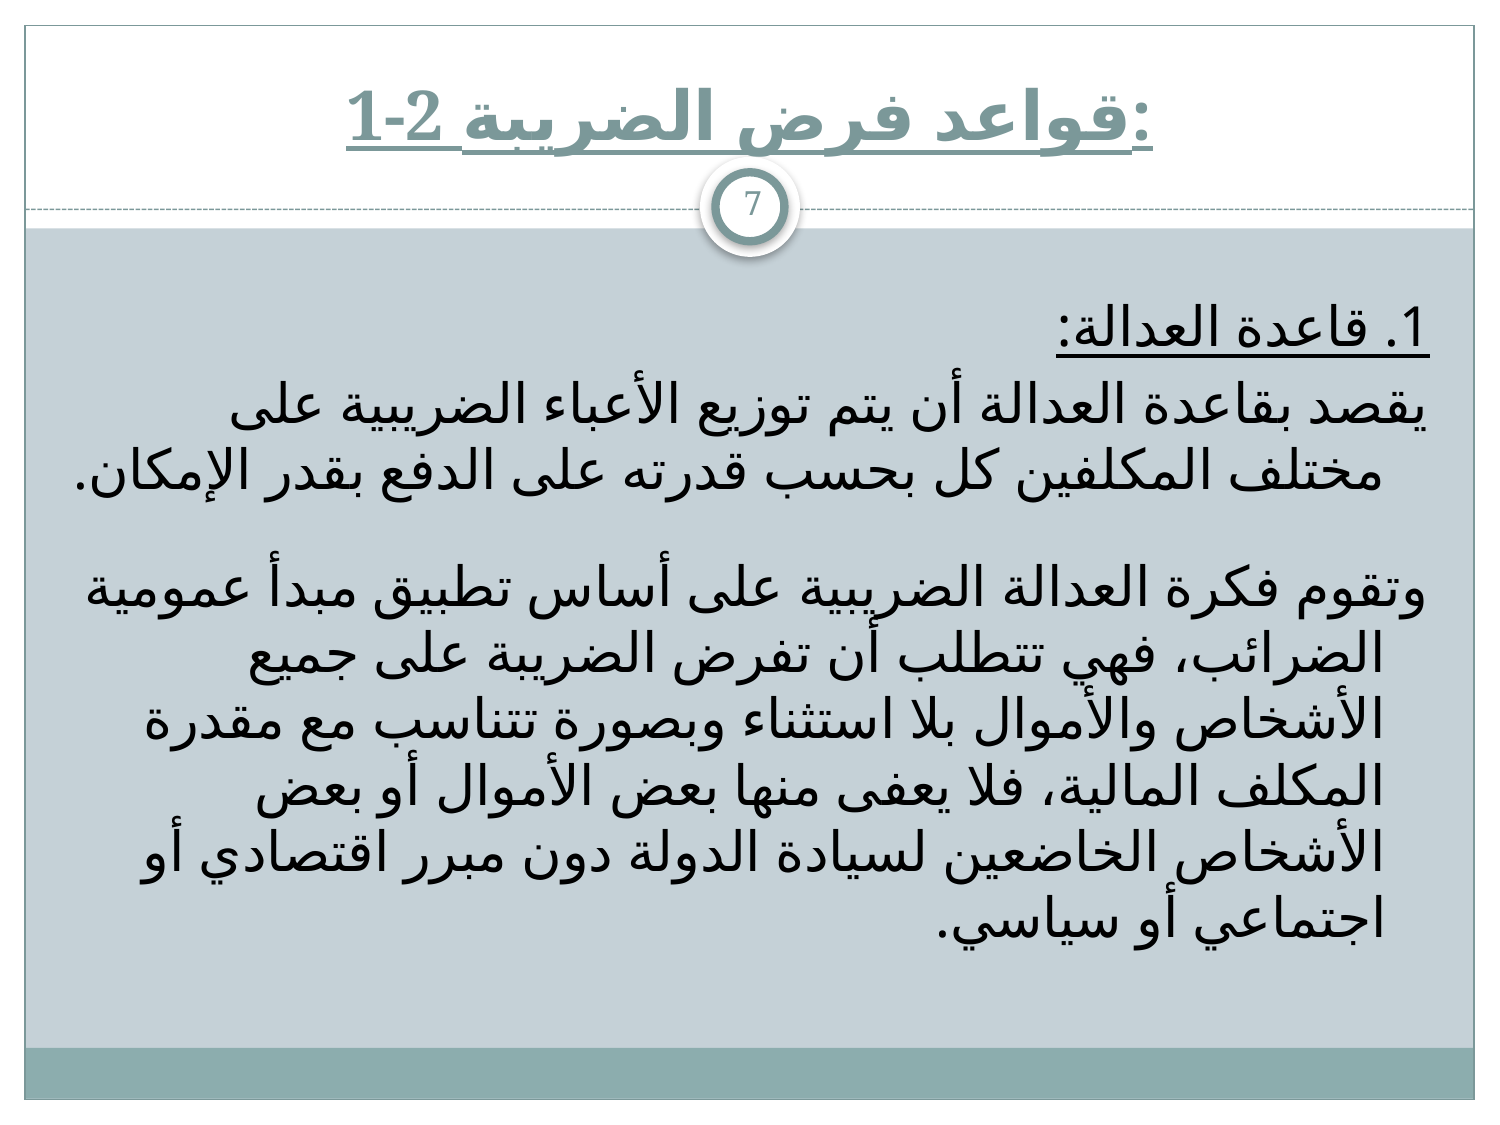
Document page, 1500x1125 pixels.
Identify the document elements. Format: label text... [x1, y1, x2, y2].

title 1-2 قواعد فرض الضريبة: [49, 37, 1450, 162]
list 1. قاعدة العدالة: يقصد بقاعدة العدالة أن يتم توزيع الأعباء الضريبية على مختلف المكلفين كل بحسب قدرته على الدفع بقدر الإمكان. وتقوم فكرة العدالة الضريبية على أساس تطبيق مبدأ عمومية الضرائب، فهي تتطلب أن تفرض الضريبة على جميع الأشخاص والأموال بلا استثناء وبصورة تتناسب مع مقدرة المكلف المالية، فلا يعفى منها بعض الأموال أو بعض الأشخاص الخاضعين لسيادة الدولة دون مبرر اقتصادي أو اجتماعي أو سياسي. [49, 250, 1445, 1001]
slide_number 7 [715, 168, 791, 241]
